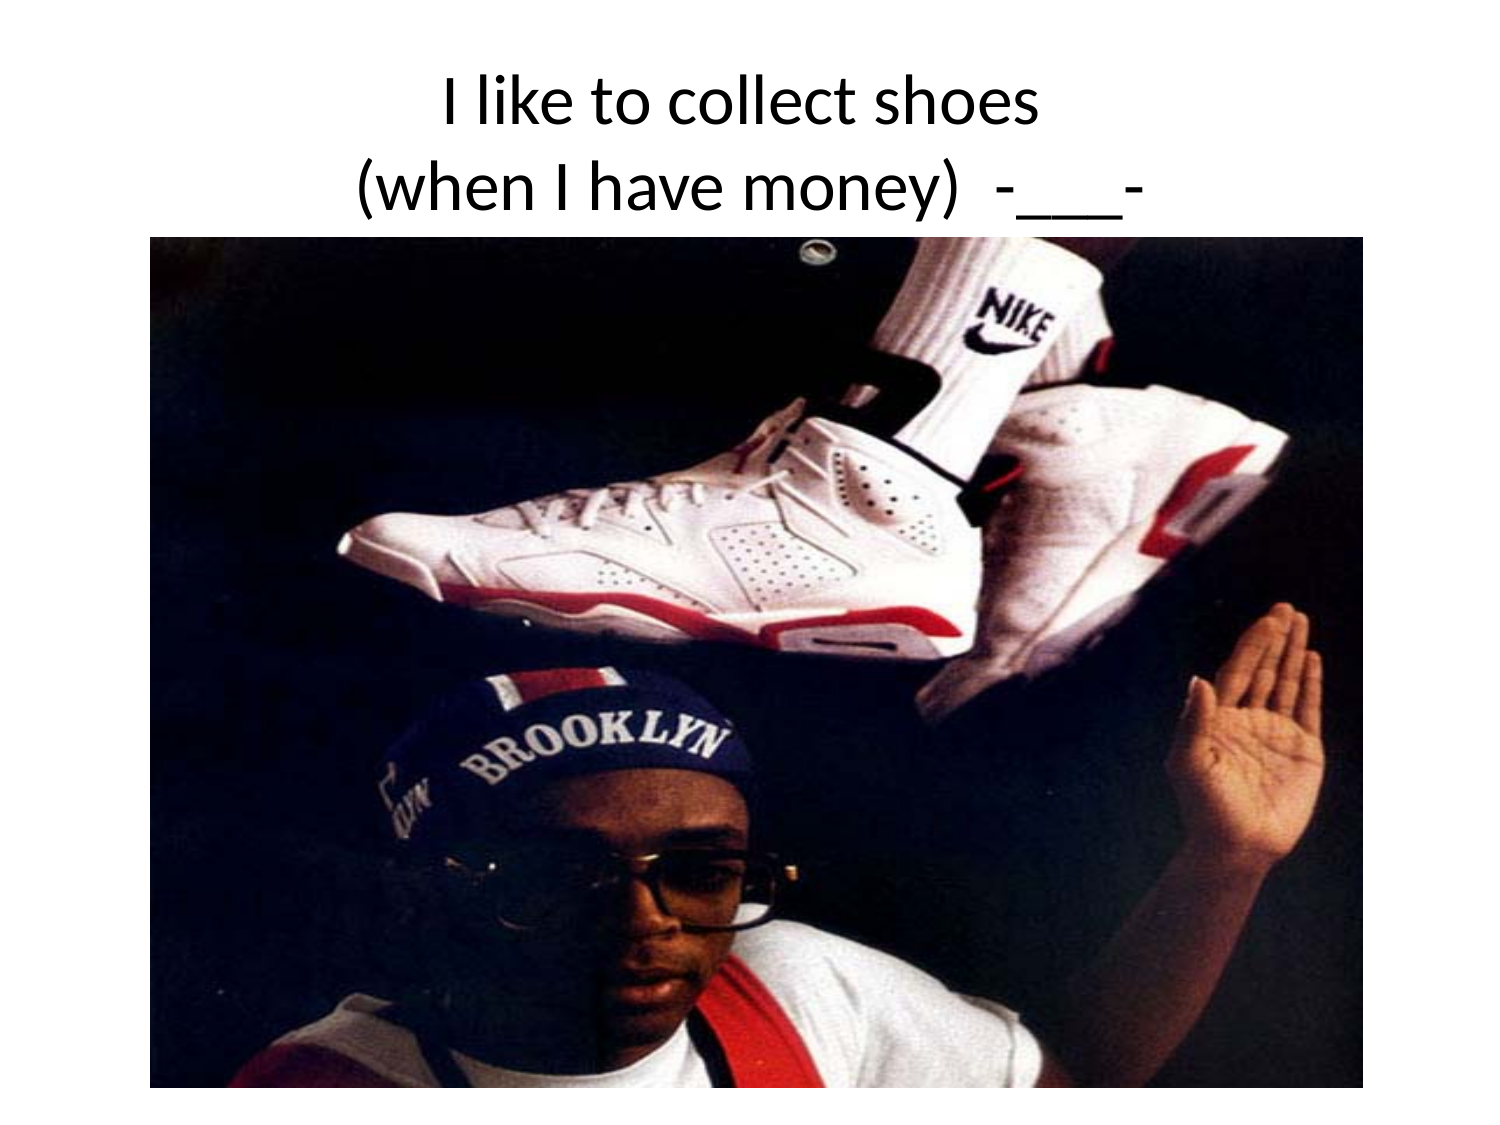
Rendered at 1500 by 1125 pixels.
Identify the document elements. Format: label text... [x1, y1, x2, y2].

title I like to collect shoes (when I have money) -___- [75, 45, 1425, 233]
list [149, 237, 1363, 1088]
